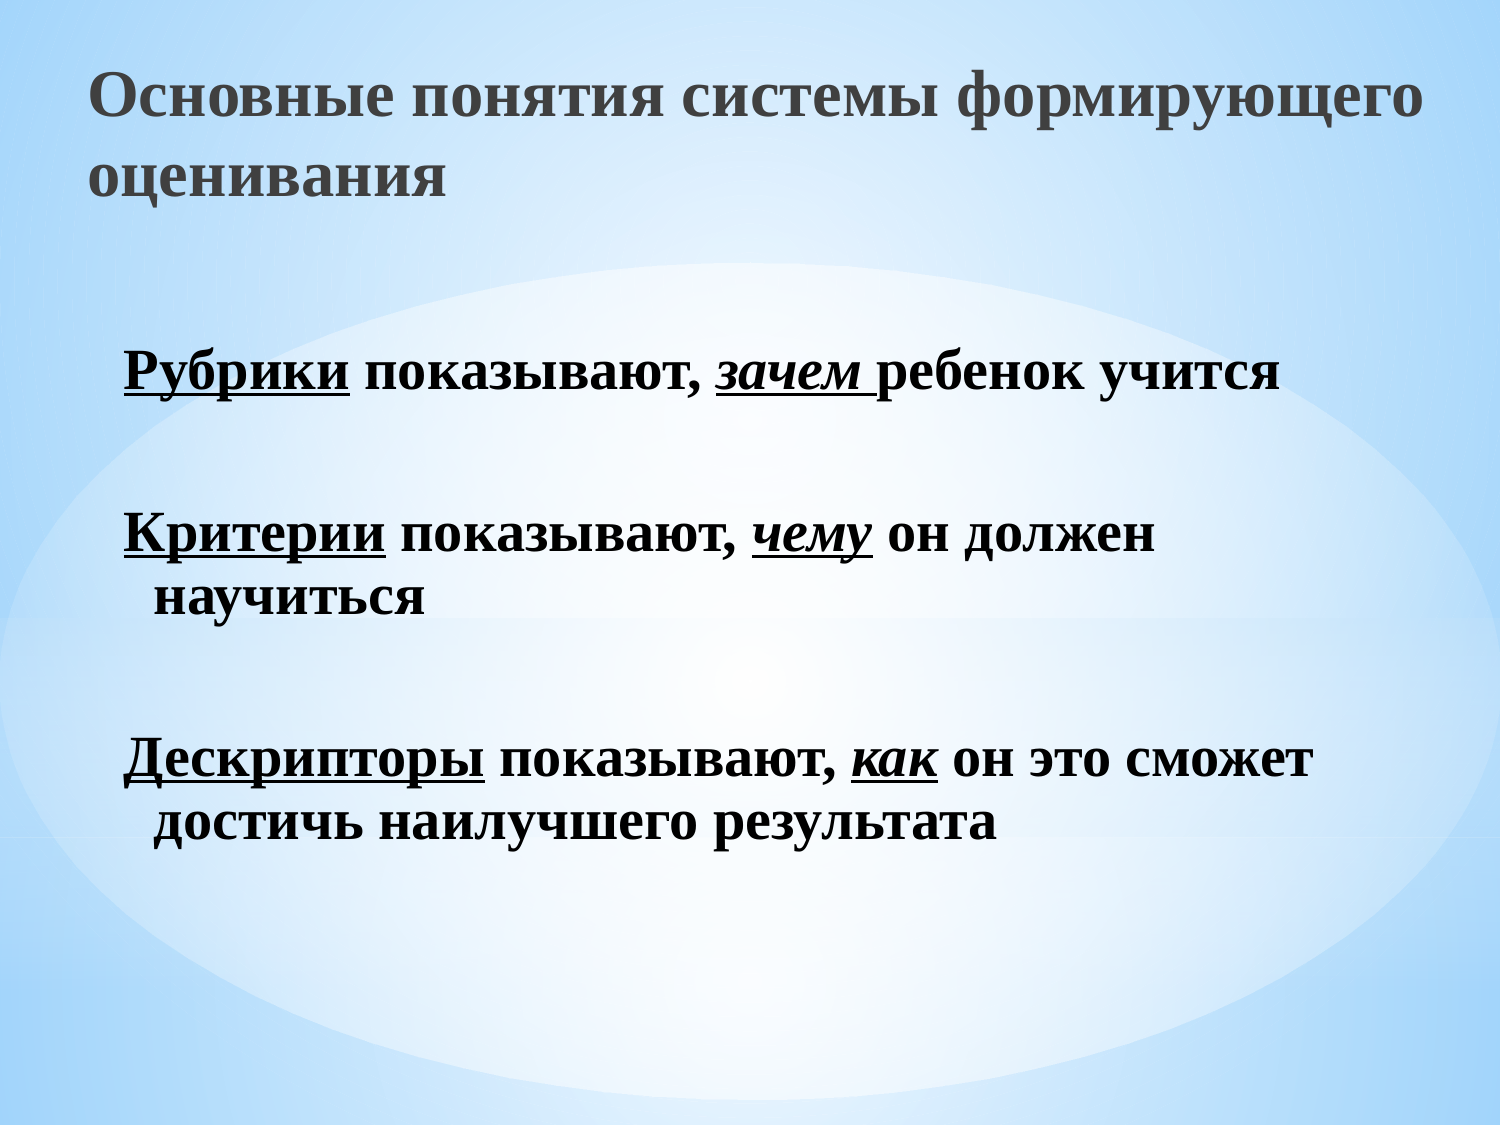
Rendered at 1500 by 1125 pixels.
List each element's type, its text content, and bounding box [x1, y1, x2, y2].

text_box Основные понятия системы формирующего оценивания [64, 42, 1500, 218]
text_box Рубрики показывают, зачем ребенок учится Критерии показывают, чему он должен научиться Дескрипторы показывают, как он это сможет достичь наилучшего результата [101, 332, 1390, 941]
